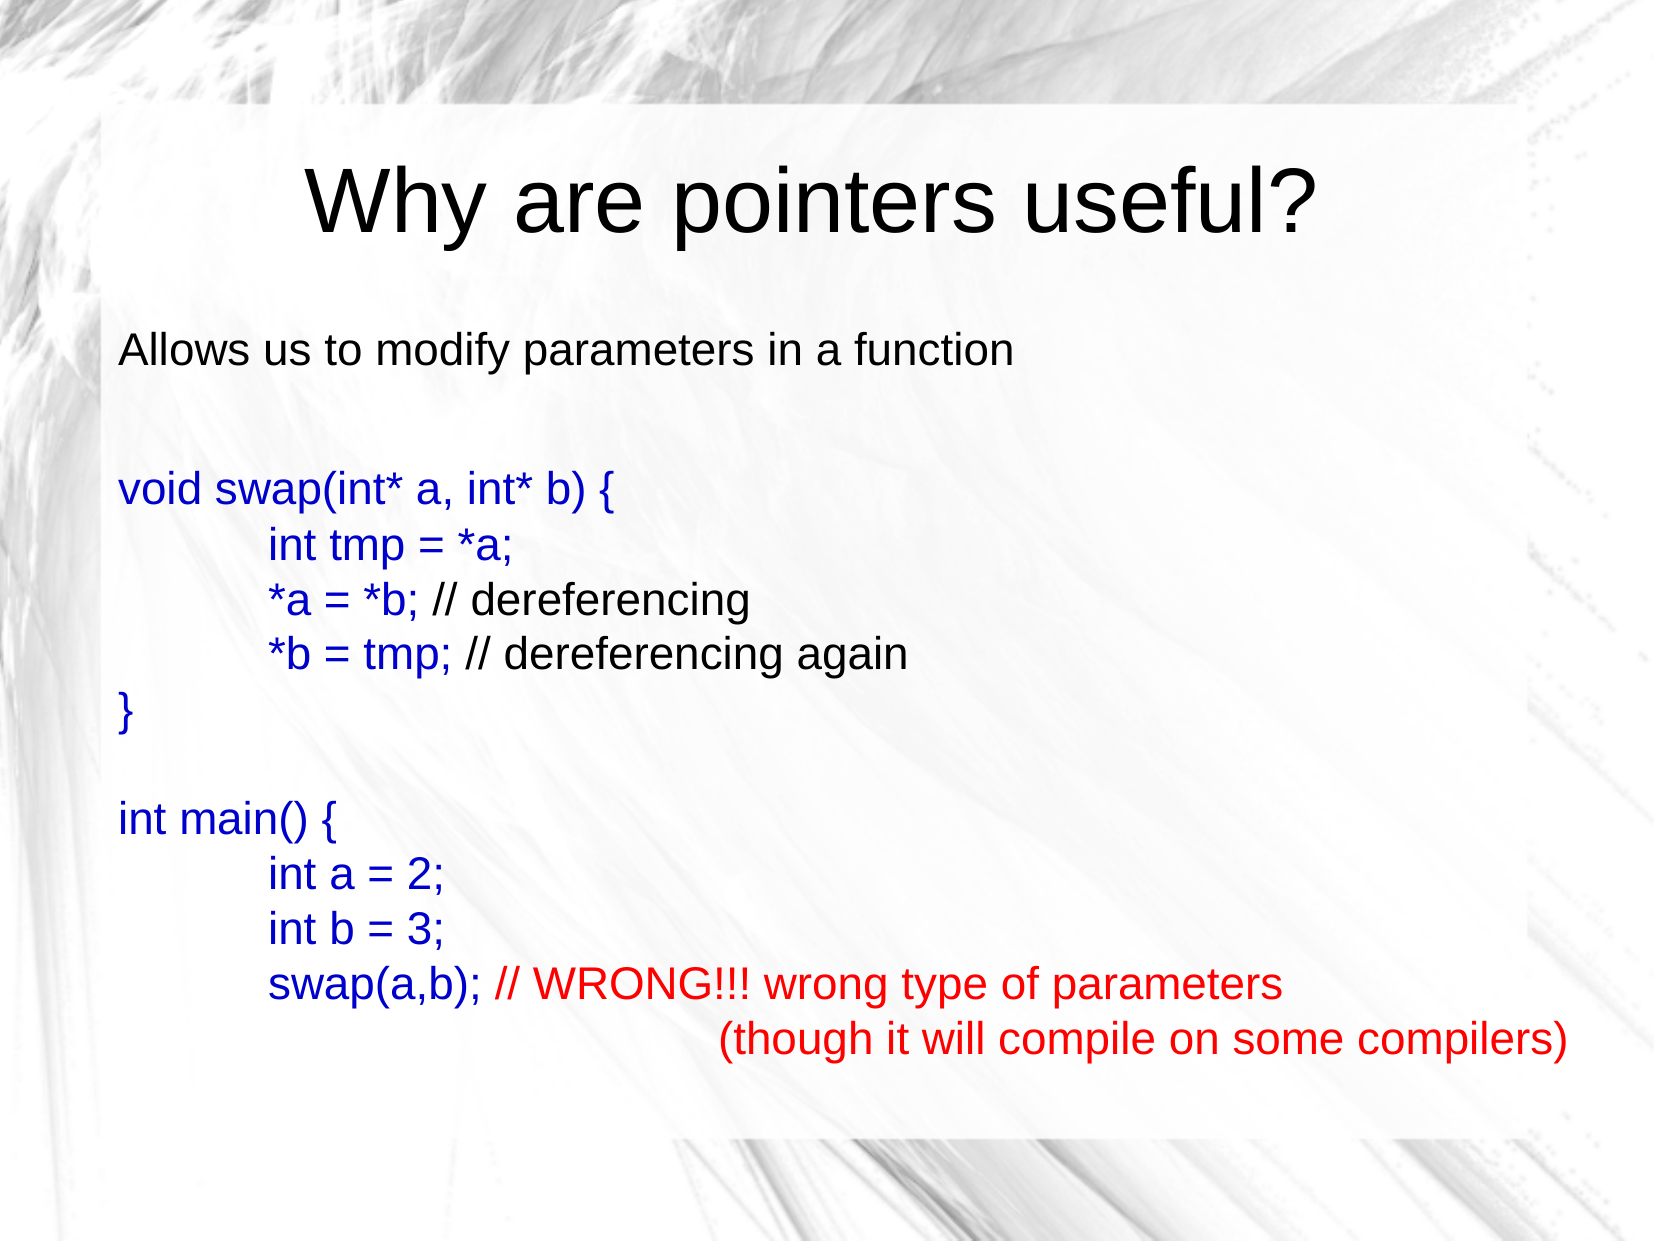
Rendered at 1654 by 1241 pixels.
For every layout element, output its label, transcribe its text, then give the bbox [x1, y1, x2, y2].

title Why are pointers useful? [118, 112, 1506, 281]
list Allows us to modify parameters in a function void swap(int* a, int* b) { int tmp = *a; *a = *b; // dereferencing *b = tmp; // dereferencing again } int main() { int a = 2; int b = 3; swap(a,b); // WRONG!!! wrong type of parameters (though it will compile on some compilers) [118, 319, 1571, 1159]
picture [0, 0, 1654, 1241]
